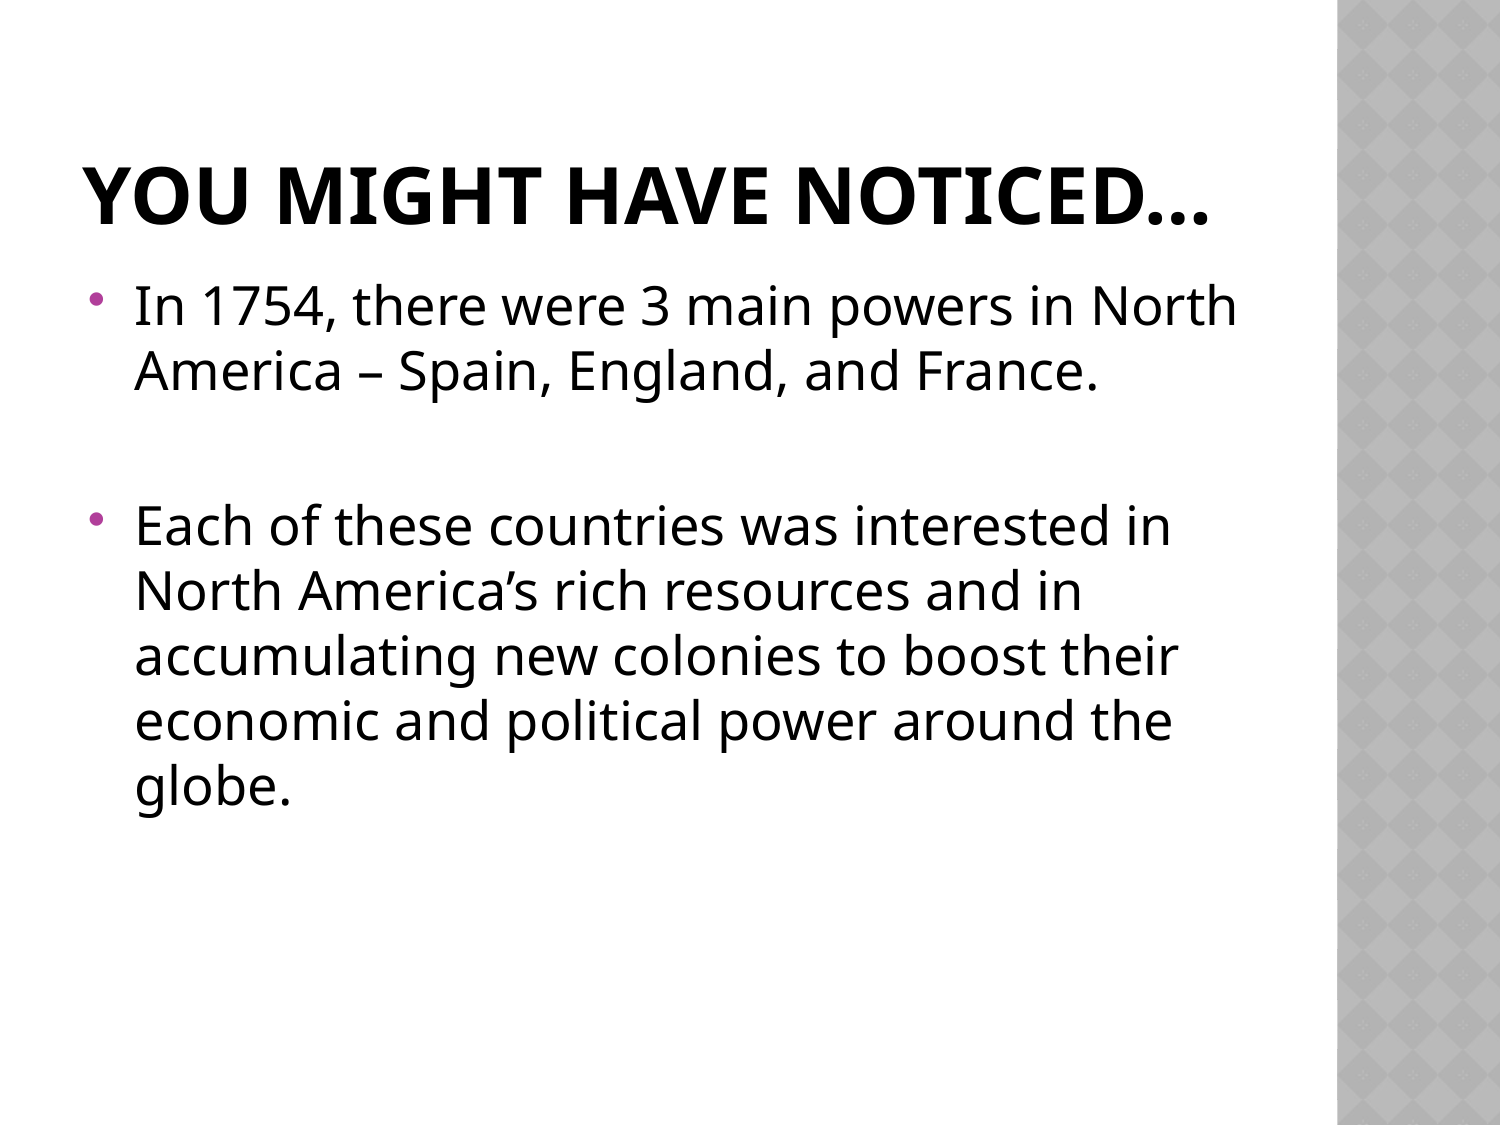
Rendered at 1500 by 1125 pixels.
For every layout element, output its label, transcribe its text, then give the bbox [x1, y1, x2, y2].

list In 1754, there were 3 main powers in North America – Spain, England, and France. Each of these countries was interested in North America’s rich resources and in accumulating new colonies to boost their economic and political power around the globe. [75, 264, 1263, 1059]
title You might have noticed… [75, 52, 1263, 240]
